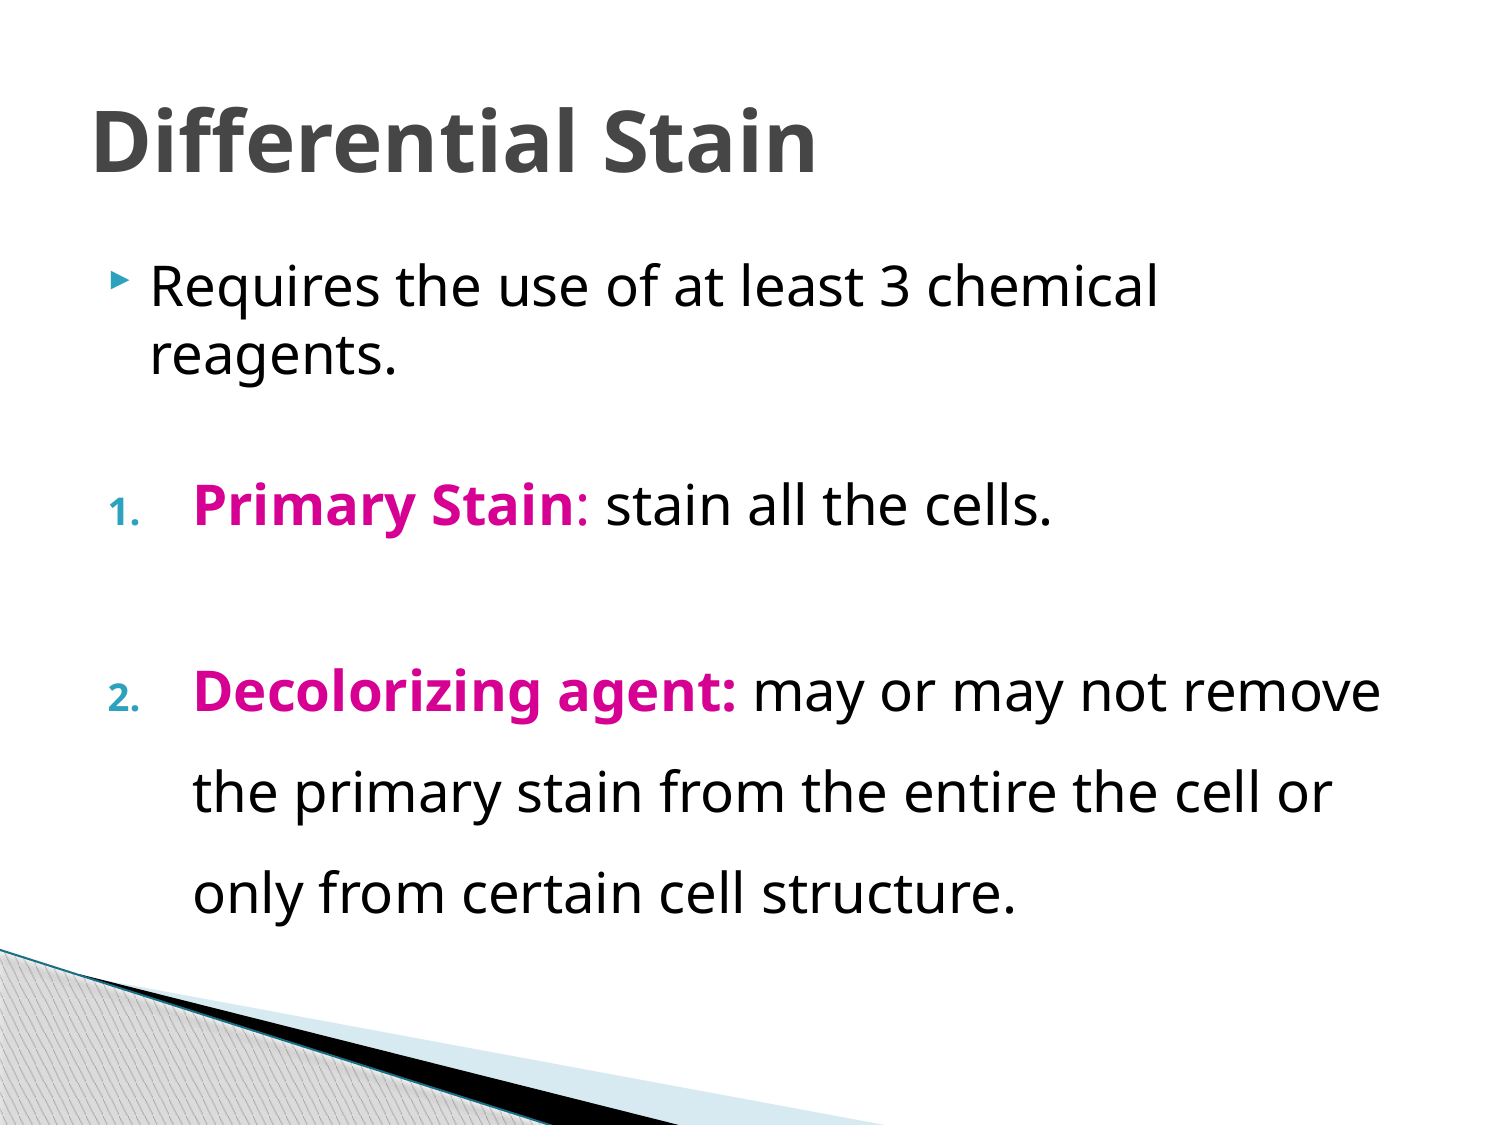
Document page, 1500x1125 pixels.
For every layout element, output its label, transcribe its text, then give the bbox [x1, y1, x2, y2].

list Requires the use of at least 3 chemical reagents. Primary Stain: stain all the cells. Decolorizing agent: may or may not remove the primary stain from the entire the cell or only from certain cell structure. [75, 243, 1425, 986]
title Differential Stain [75, 45, 1425, 233]
